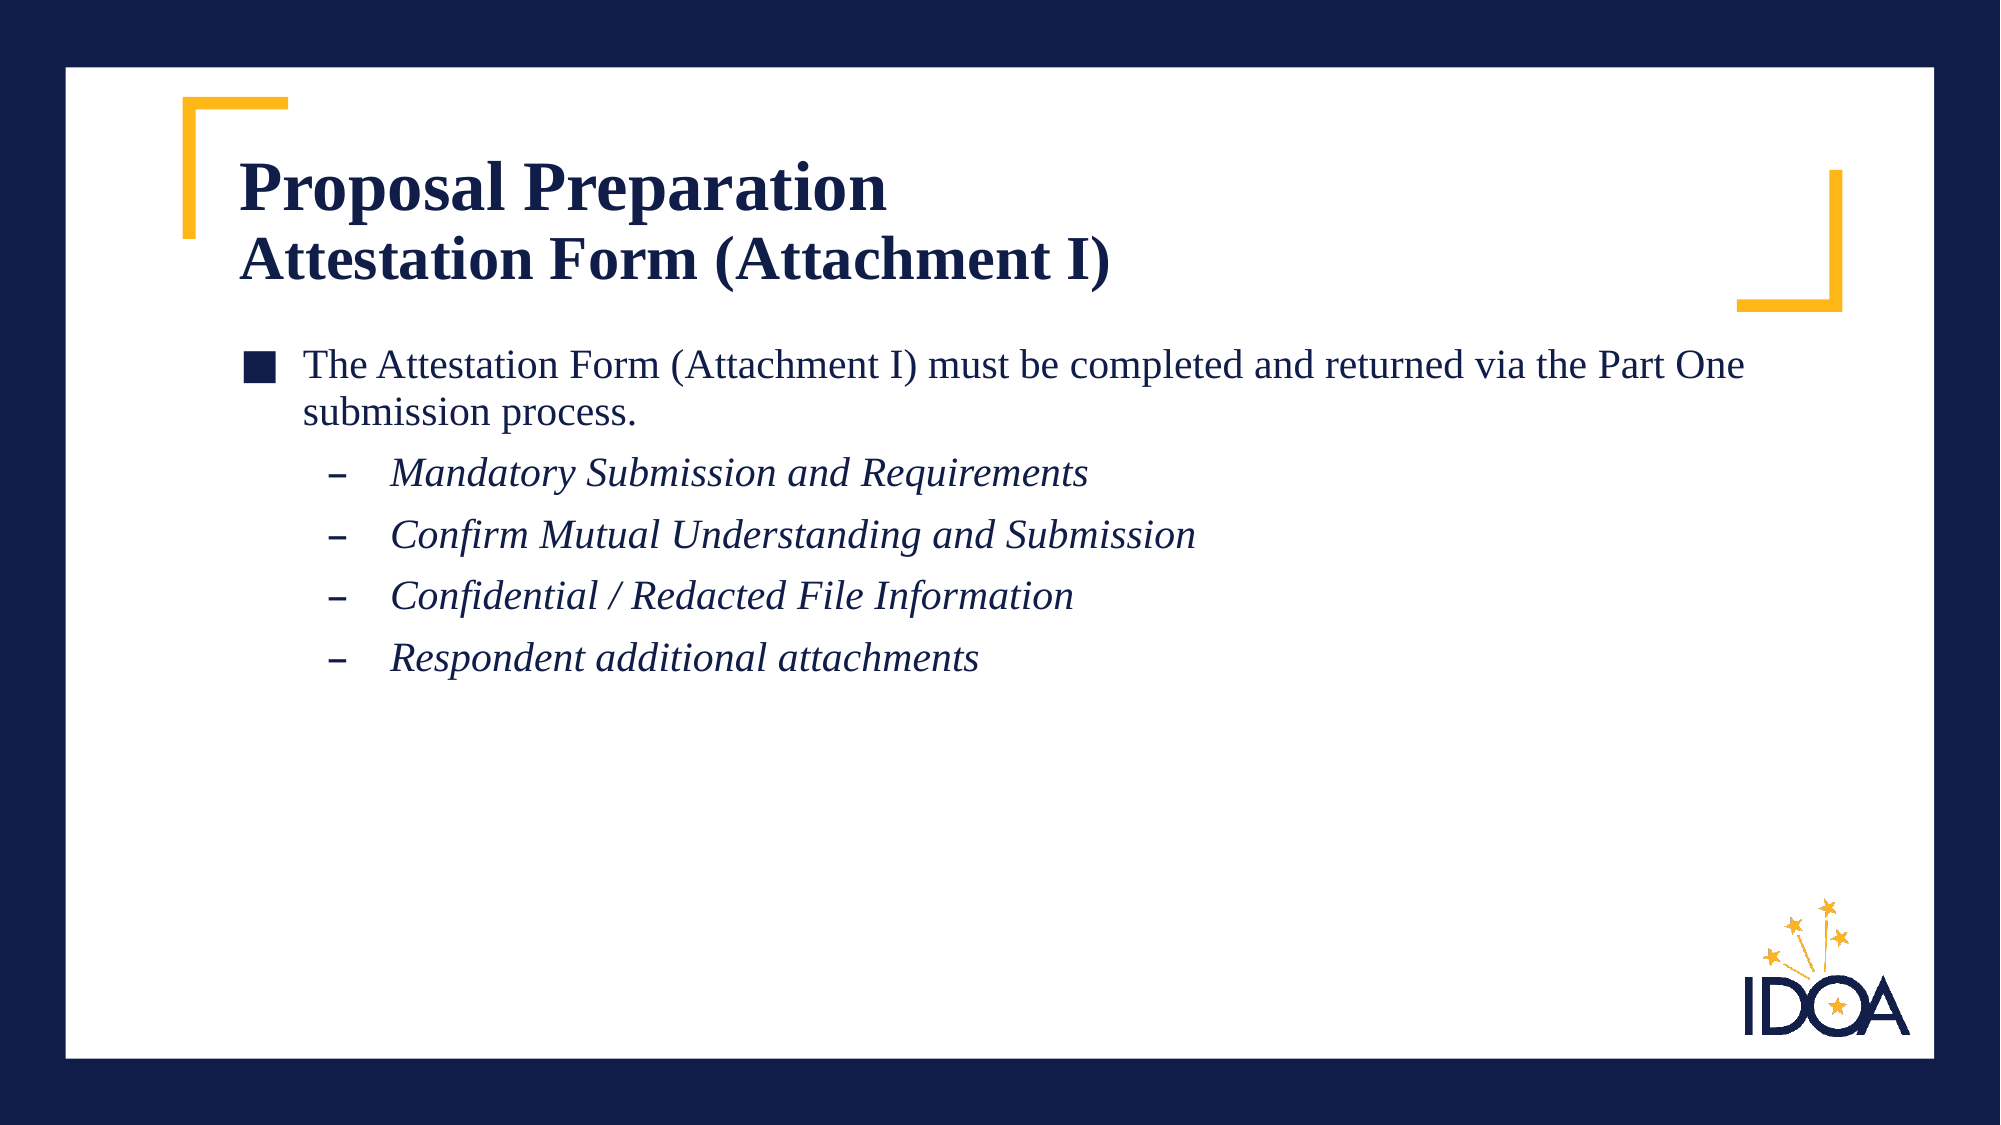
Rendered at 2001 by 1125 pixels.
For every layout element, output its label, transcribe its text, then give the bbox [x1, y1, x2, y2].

list The Attestation Form (Attachment I) must be completed and returned via the Part One submission process. Mandatory Submission and Requirements Confirm Mutual Understanding and Submission Confidential / Redacted File Information Respondent additional attachments [225, 332, 1800, 967]
title Proposal Preparation Attestation Form (Attachment I) [225, 142, 1800, 279]
picture [1702, 857, 1959, 1114]
